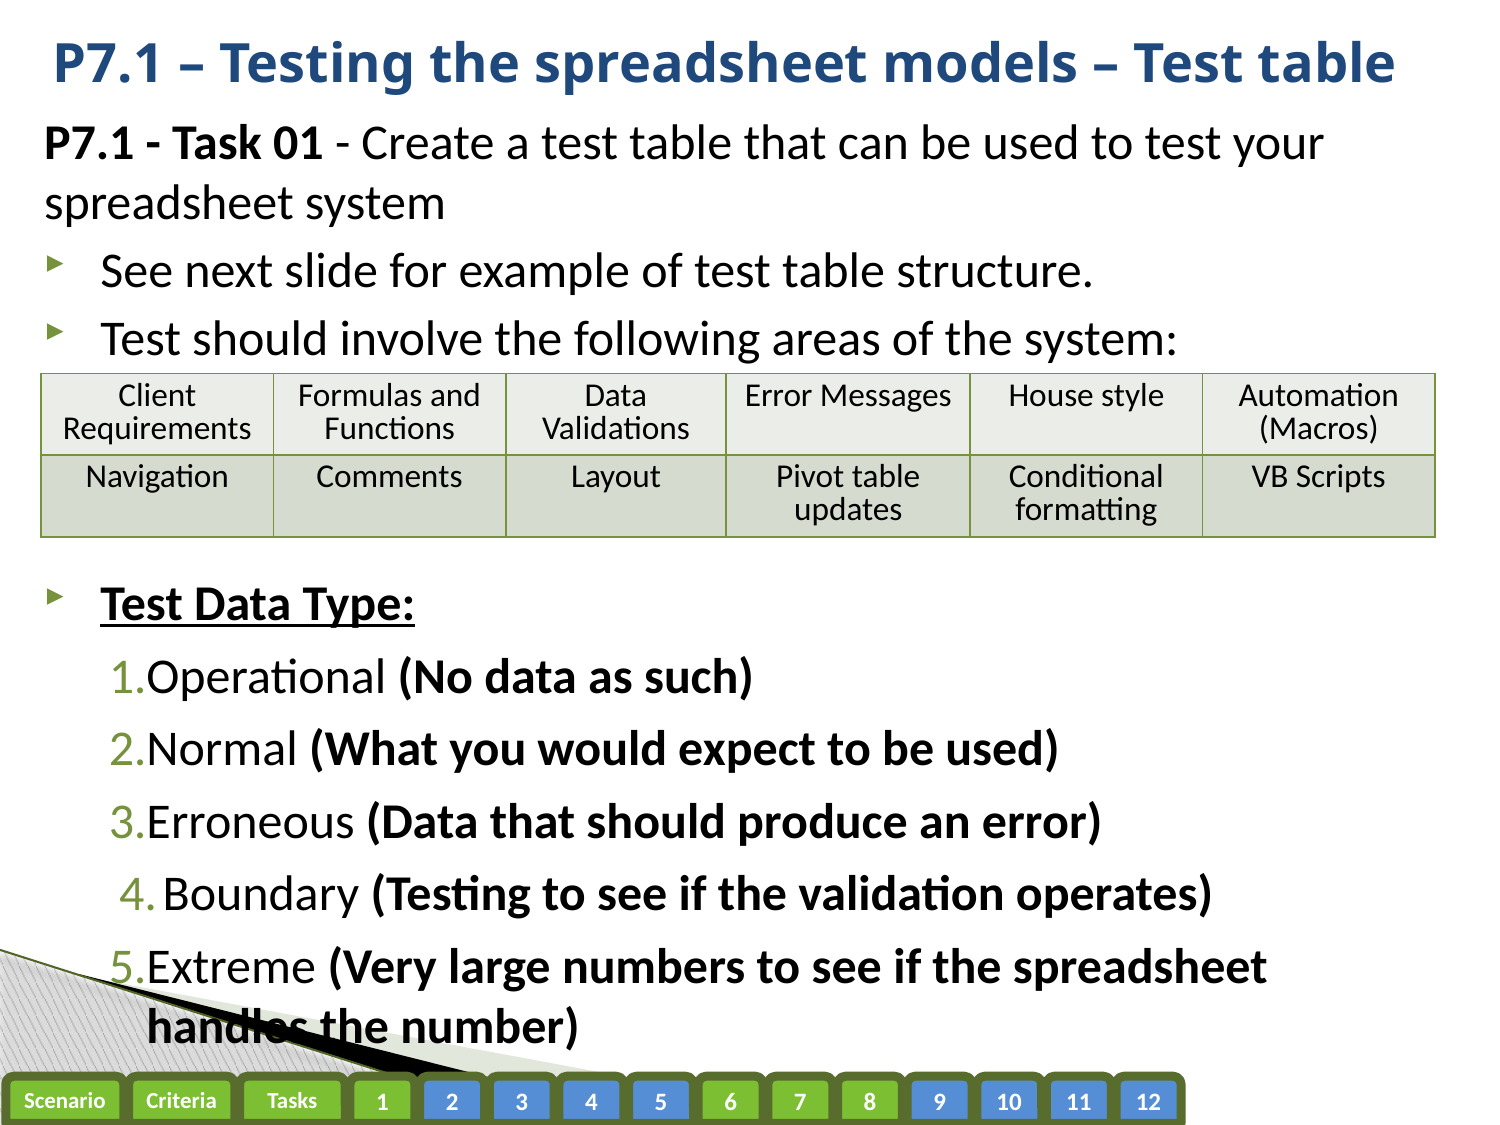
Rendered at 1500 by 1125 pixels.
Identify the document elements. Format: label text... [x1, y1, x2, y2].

table_header Error Messages [727, 374, 969, 454]
table_cell VB Scripts [1203, 456, 1434, 536]
table_header House style [971, 374, 1202, 454]
table_header Data Validations [507, 374, 725, 454]
table_cell Navigation [42, 456, 273, 536]
table_cell Layout [507, 456, 725, 536]
table_header Formulas and Functions [274, 374, 505, 454]
list P7.1 - Task 01 - Create a test table that can be used to test your spreadsheet system See next slide for example of test table structure. Test should involve the following areas of the system: Test Data Type: Operational (No data as such) Normal (What you would expect to be used) Erroneous (Data that should produce an error) Boundary (Testing to see if the validation operates) Extreme (Very large numbers to see if the spreadsheet handles the number) [29, 101, 1447, 1047]
table_header Client Requirements [42, 374, 273, 454]
title P7.1 – Testing the spreadsheet models – Test table [37, 19, 1471, 102]
table_cell Pivot table updates [727, 456, 969, 536]
table_header Automation (Macros) [1203, 374, 1434, 454]
table_cell Conditional formatting [971, 456, 1202, 536]
table_cell Comments [274, 456, 505, 536]
